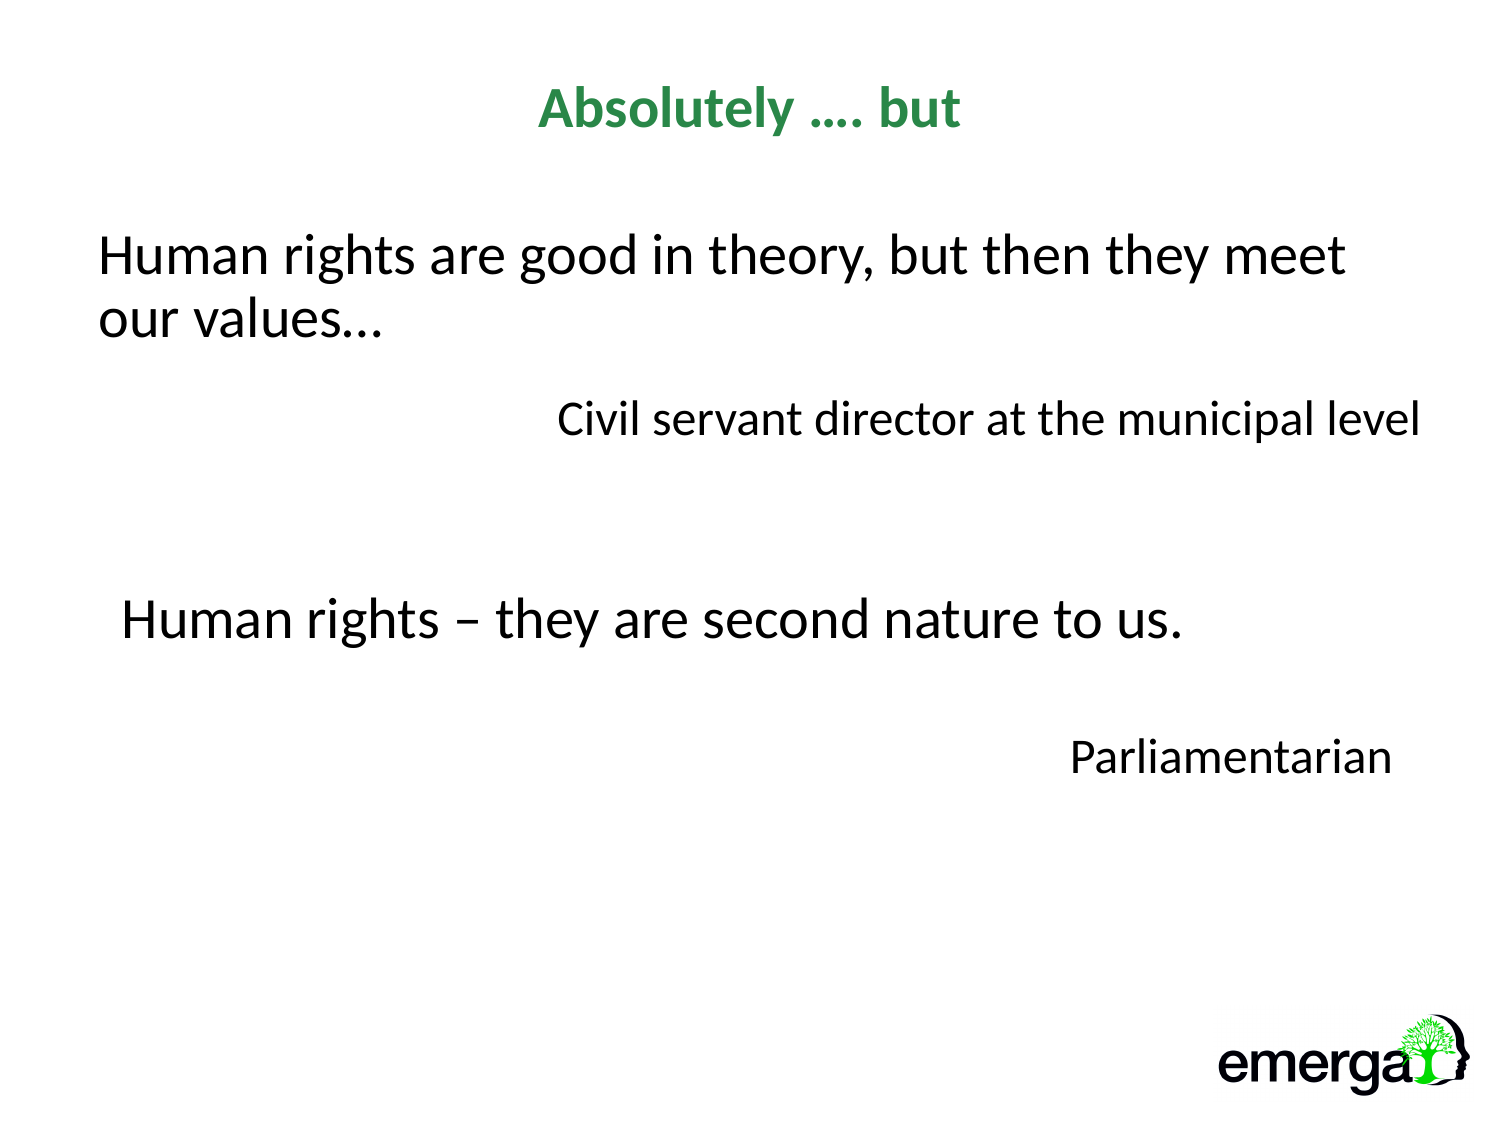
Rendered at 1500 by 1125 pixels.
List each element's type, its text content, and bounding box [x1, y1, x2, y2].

text_box Human rights – they are second nature to us. [107, 572, 1267, 658]
text_box Parliamentarian [888, 716, 1408, 792]
picture [1213, 1005, 1474, 1102]
title Absolutely …. but [75, 45, 1425, 233]
list Human rights are good in theory, but then they meet our values… Civil servant director at the municipal level [83, 216, 1437, 588]
